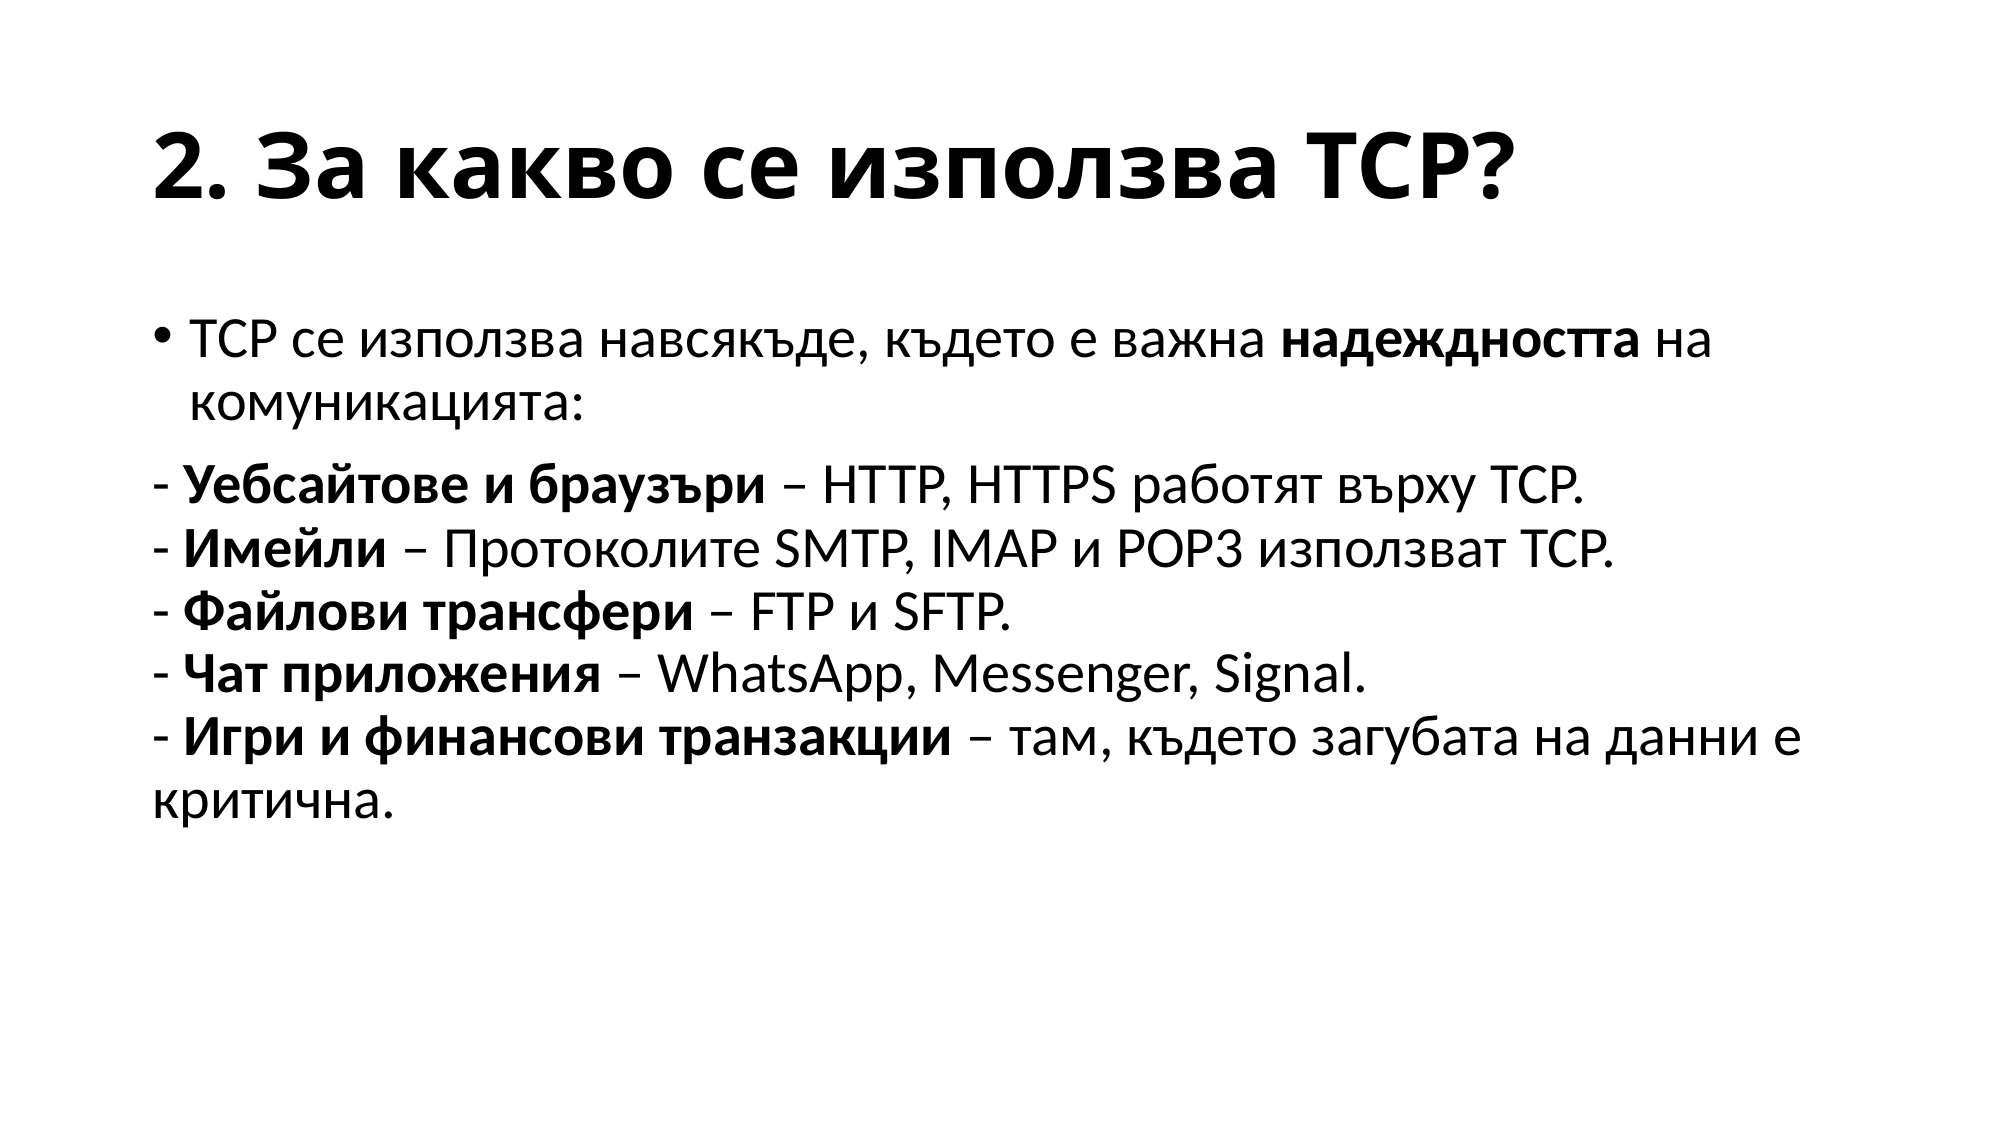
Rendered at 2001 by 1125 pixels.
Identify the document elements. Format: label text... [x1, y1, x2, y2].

title 2. За какво се използва TCP? [137, 59, 1863, 278]
list TCP се използва навсякъде, където е важна надеждността на комуникацията: - Уебсайтове и браузъри – HTTP, HTTPS работят върху TCP. - Имейли – Протоколите SMTP, IMAP и POP3 използват TCP. - Файлови трансфери – FTP и SFTP. - Чат приложения – WhatsApp, Messenger, Signal. - Игри и финансови транзакции – там, където загубата на данни е критична. [137, 299, 1863, 1014]
